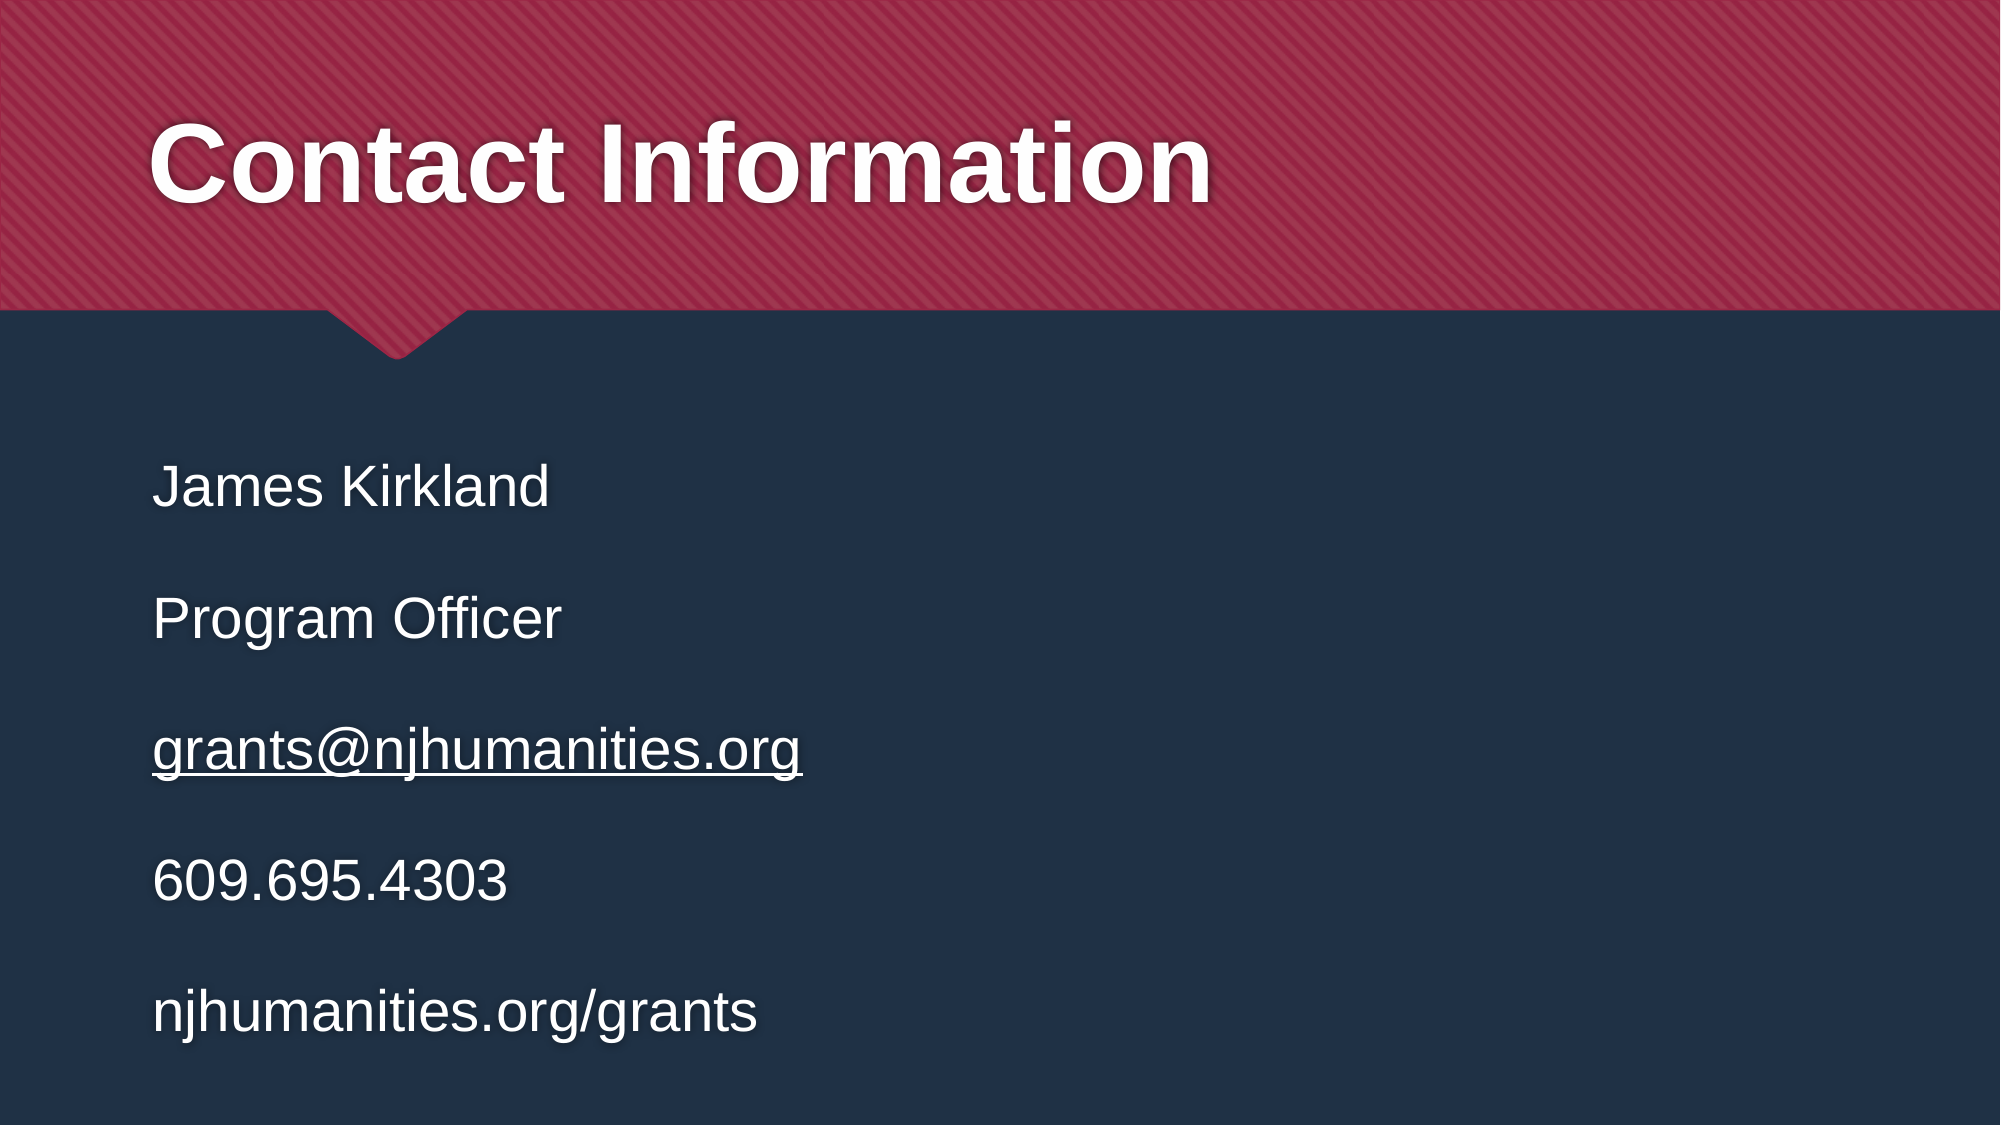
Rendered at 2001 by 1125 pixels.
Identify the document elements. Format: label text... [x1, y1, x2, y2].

title Contact Information [132, 73, 1868, 233]
list James Kirkland Program Officer grants@njhumanities.org 609.695.4303 njhumanities.org/grants [137, 338, 1863, 1105]
